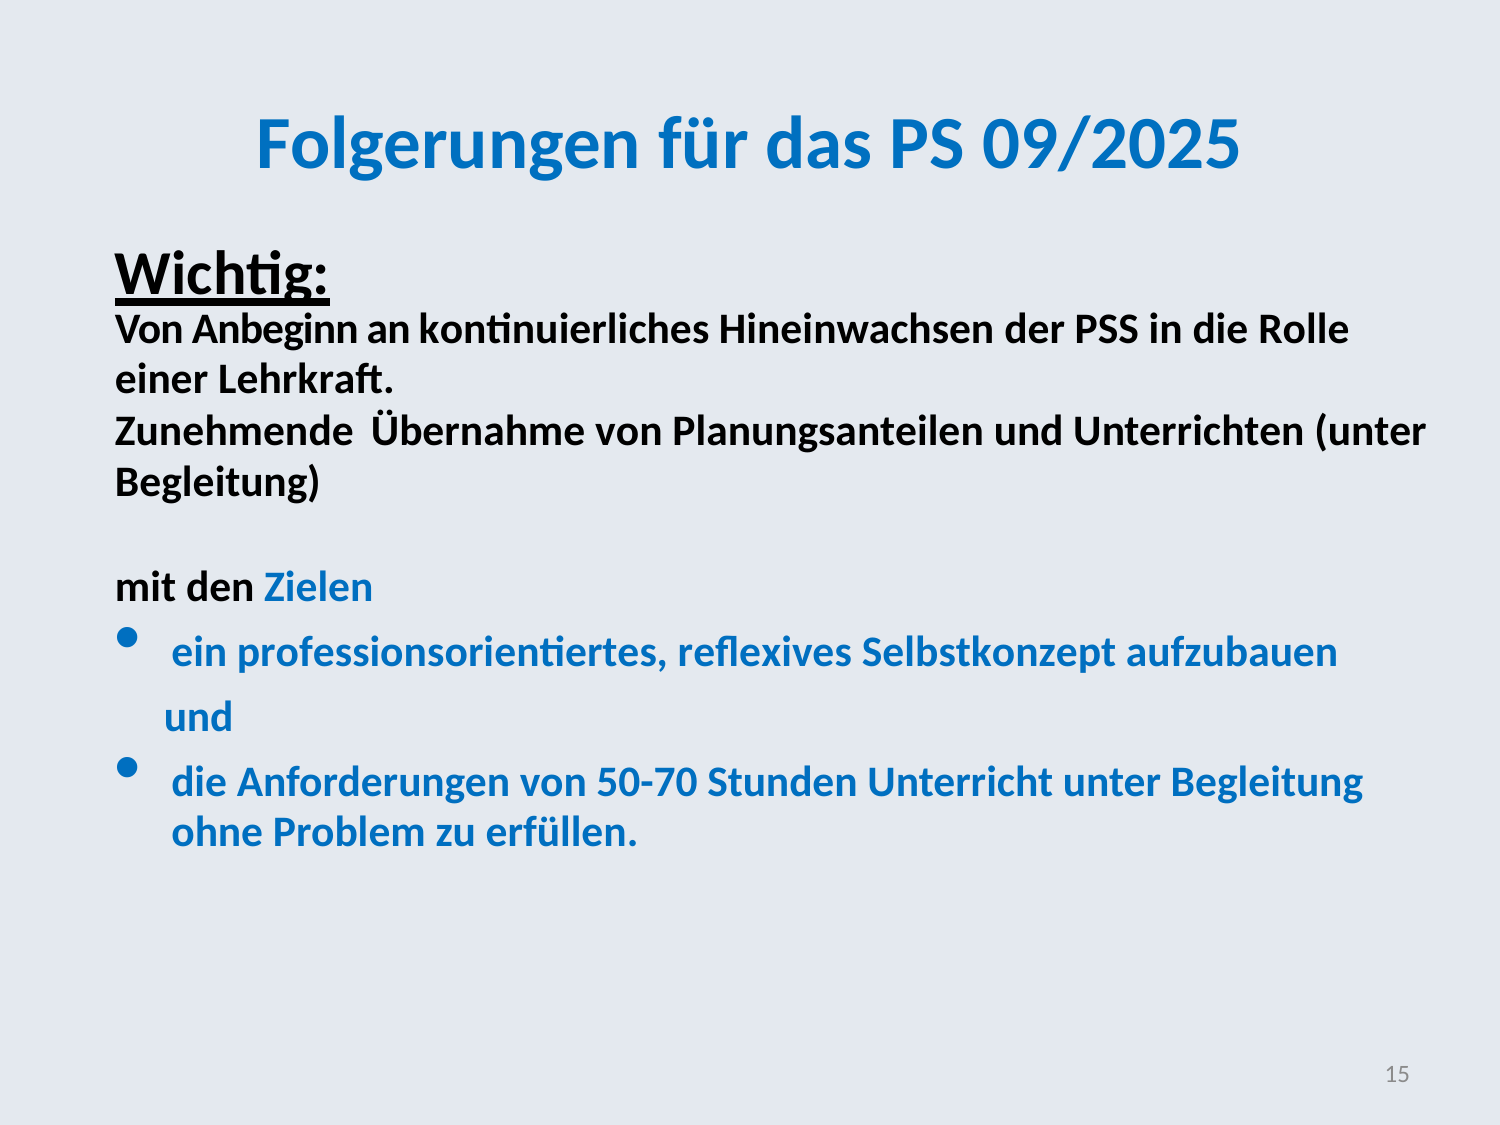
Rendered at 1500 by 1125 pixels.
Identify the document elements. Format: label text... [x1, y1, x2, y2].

slide_number 15 [1074, 1042, 1425, 1103]
list Wichtig: Von Anbeginn an kontinuierliches Hineinwachsen der PSS in die Rolle einer Lehrkraft. Zunehmende Übernahme von Planungsanteilen und Unterrichten (unter Begleitung) mit den Zielen ein professionsorientiertes, reflexives Selbstkonzept aufzubauen und die Anforderungen von 50-70 Stunden Unterricht unter Begleitung ohne Problem zu erfüllen. [99, 223, 1450, 966]
title Folgerungen für das PS 09/2025 [75, 45, 1425, 233]
